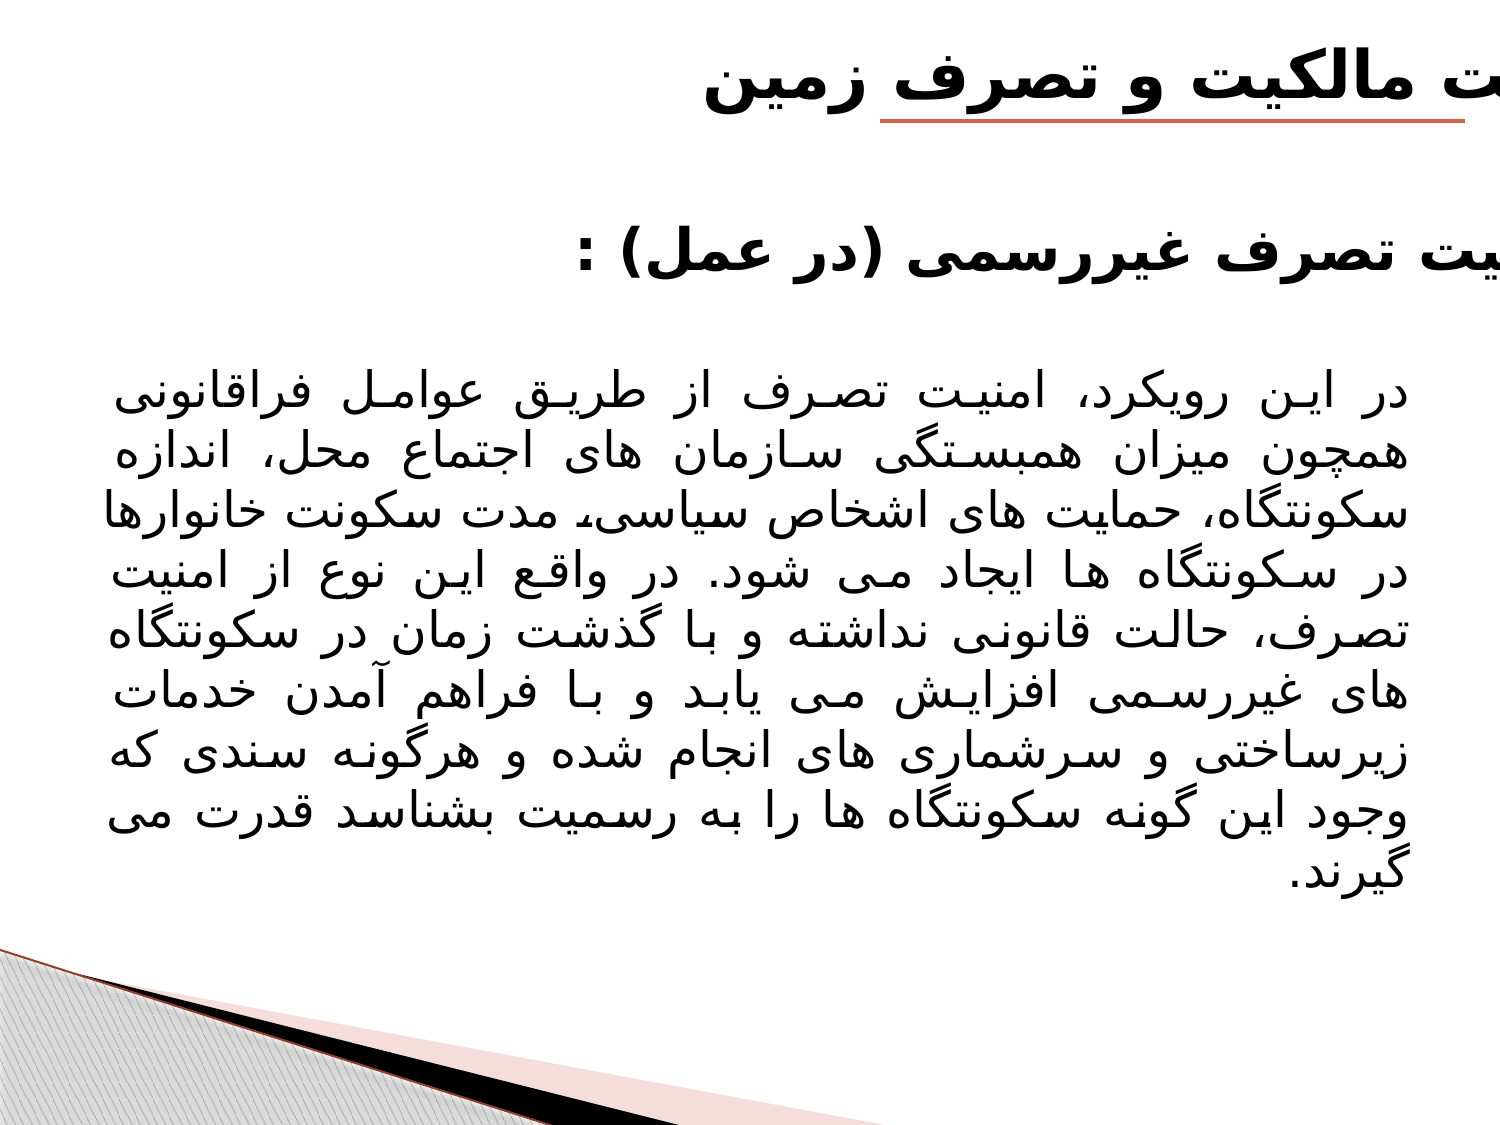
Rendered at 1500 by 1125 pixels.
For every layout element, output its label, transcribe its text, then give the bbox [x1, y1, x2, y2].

text_box امنیت مالکیت و تصرف زمین [687, 24, 1500, 120]
text_box امنیت تصرف غیررسمی (در عمل) : [559, 204, 1500, 290]
text_box در این رویکرد، امنیت تصرف از طریق عوامل فراقانونی همچون میزان همبستگی سازمان های اجتماع محل، اندازه سکونتگاه، حمایت های اشخاص سیاسی، مدت سکونت خانوارها در سکونتگاه ها ایجاد می شود. در واقع این نوع از امنیت تصرف، حالت قانونی نداشته و با گذشت زمان در سکونتگاه های غیررسمی افزایش می یابد و با فراهم آمدن خدمات زیرساختی و سرشماری های انجام شده و هرگونه سندی که وجود این گونه سکونتگاه ها را به رسمیت بشناسد قدرت می گیرند. [87, 350, 1425, 906]
